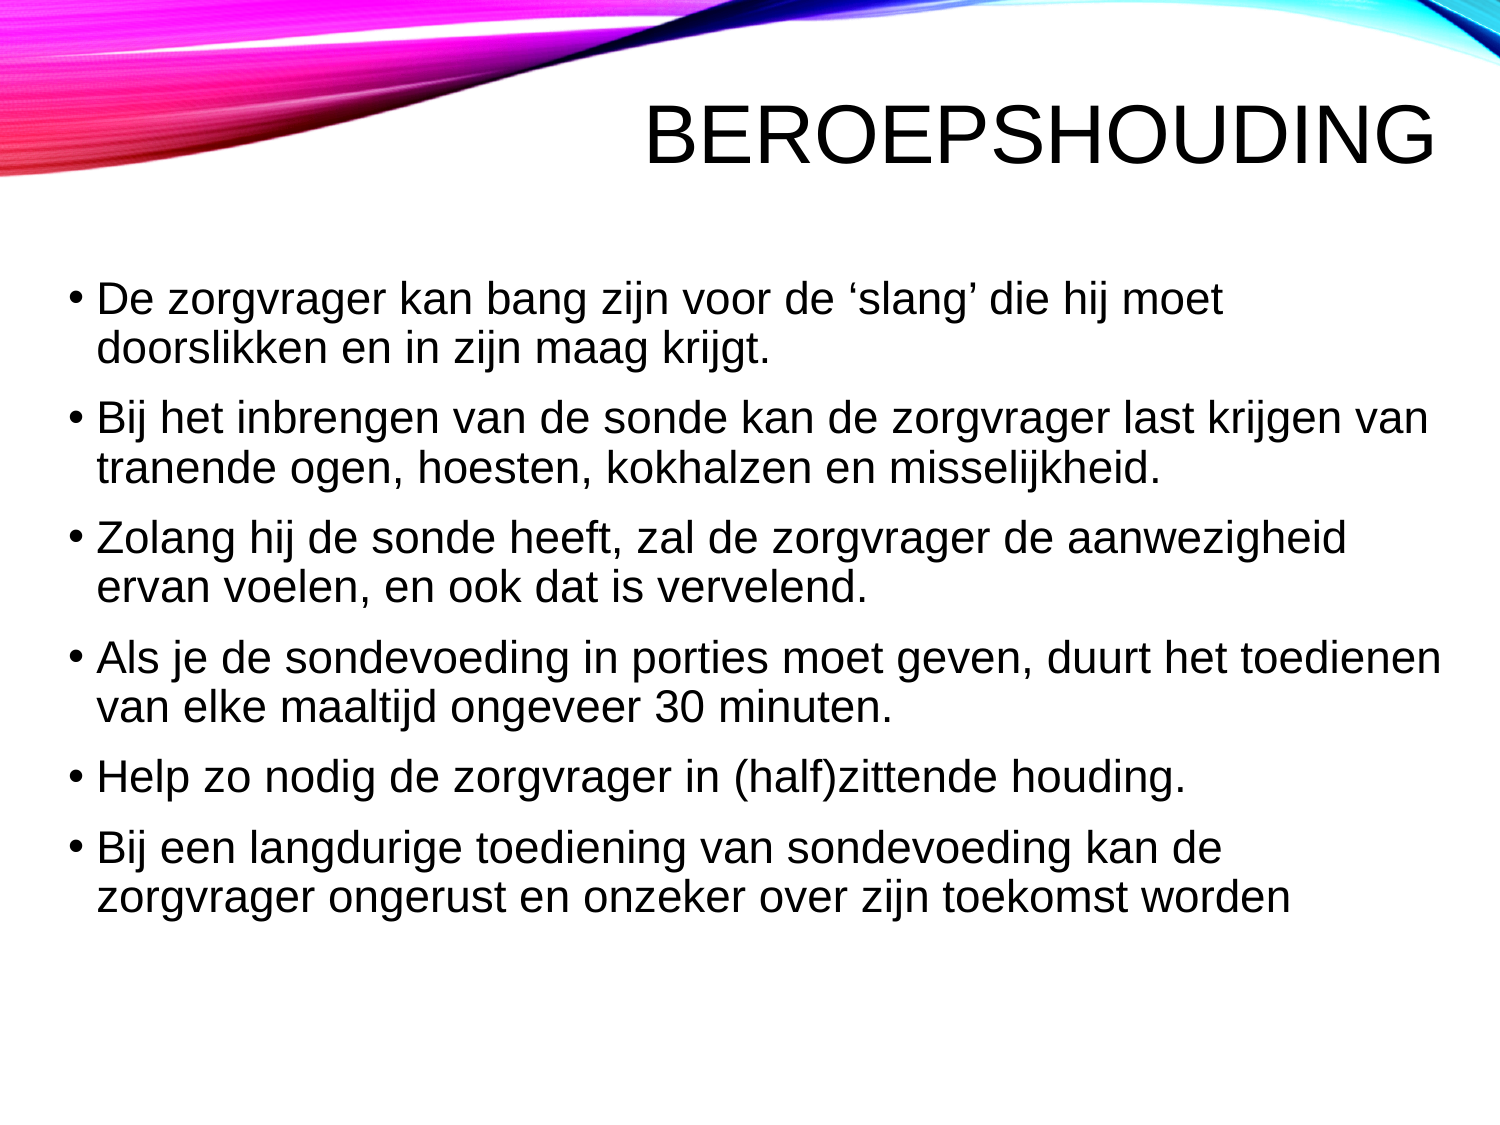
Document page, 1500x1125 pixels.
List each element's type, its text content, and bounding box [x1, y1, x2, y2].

title Beroepshouding [407, 31, 1454, 243]
list De zorgvrager kan bang zijn voor de ‘slang’ die hij moet doorslikken en in zijn maag krijgt. Bij het inbrengen van de sonde kan de zorgvrager last krijgen van tranende ogen, hoesten, kokhalzen en misselijkheid. Zolang hij de sonde heeft, zal de zorgvrager de aanwezigheid ervan voelen, en ook dat is vervelend. Als je de sondevoeding in porties moet geven, duurt het toedienen van elke maaltijd ongeveer 30 minuten. Help zo nodig de zorgvrager in (half)zittende houding. Bij een langdurige toediening van sondevoeding kan de zorgvrager ongerust en onzeker over zijn toekomst worden [53, 267, 1471, 1005]
picture [0, 0, 1500, 178]
